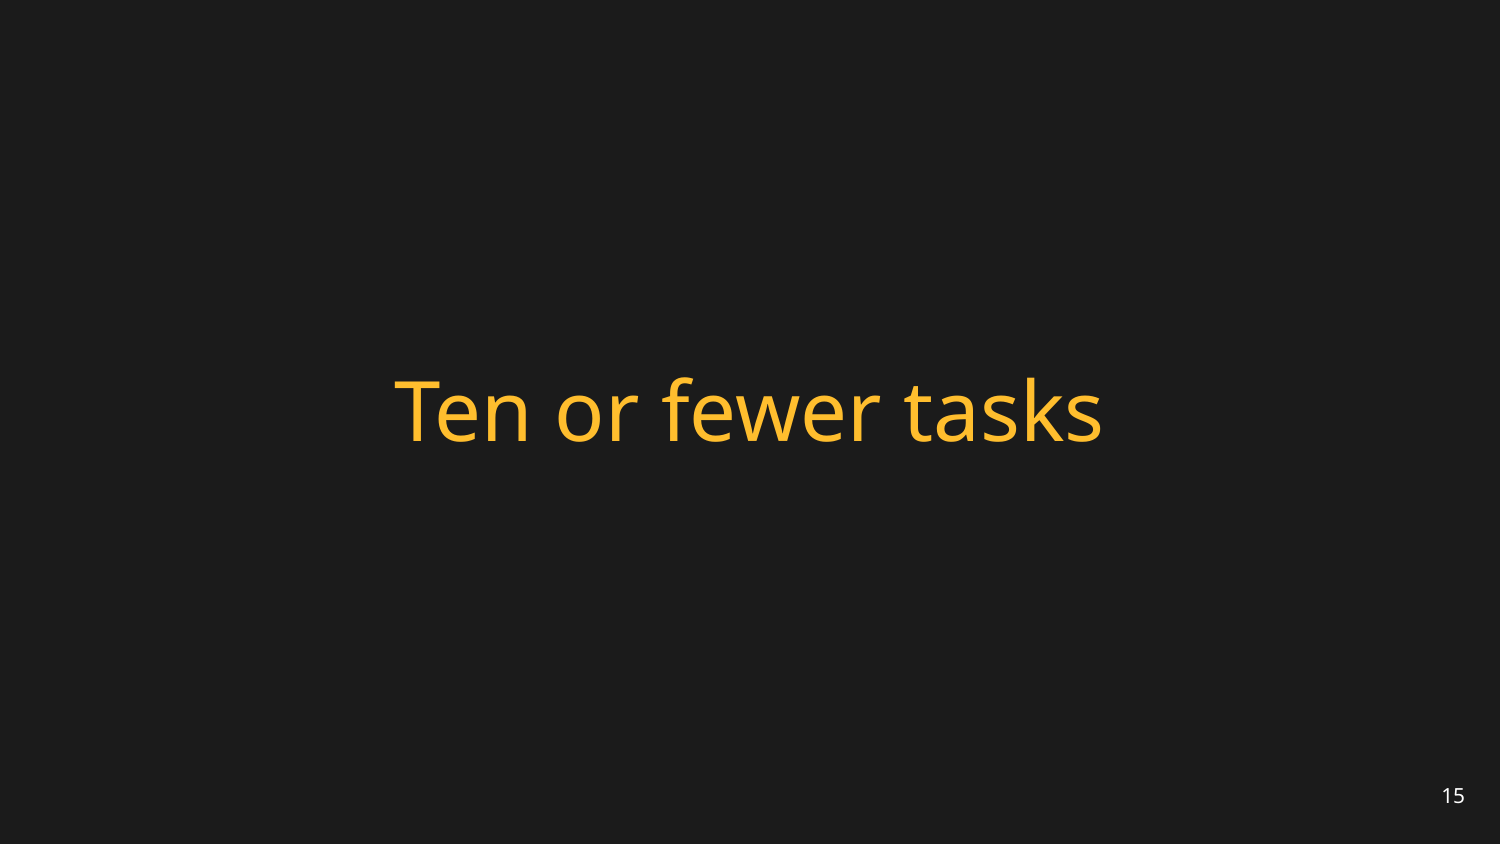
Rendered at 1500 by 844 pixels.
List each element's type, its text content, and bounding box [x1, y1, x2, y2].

slide_number 15 [1389, 764, 1480, 830]
title Ten or fewer tasks [51, 72, 1449, 753]
